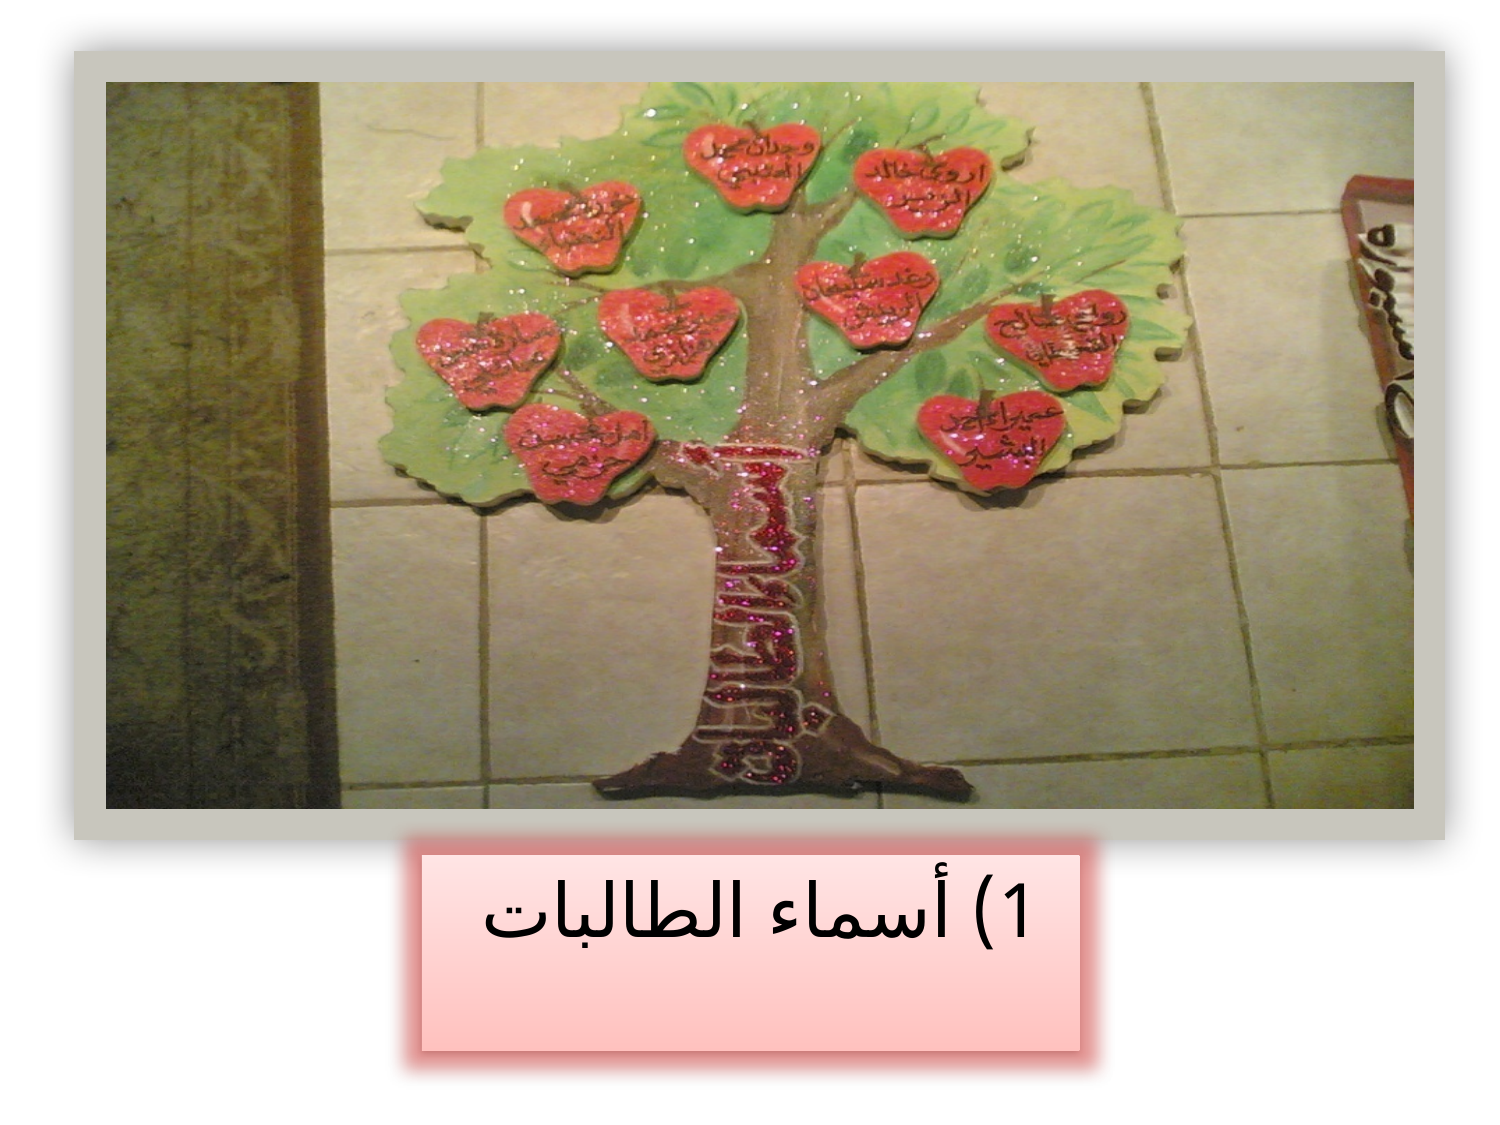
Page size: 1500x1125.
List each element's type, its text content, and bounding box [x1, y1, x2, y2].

picture [105, 81, 1414, 809]
text_box 1) أسماء الطالبات [421, 855, 1080, 1051]
